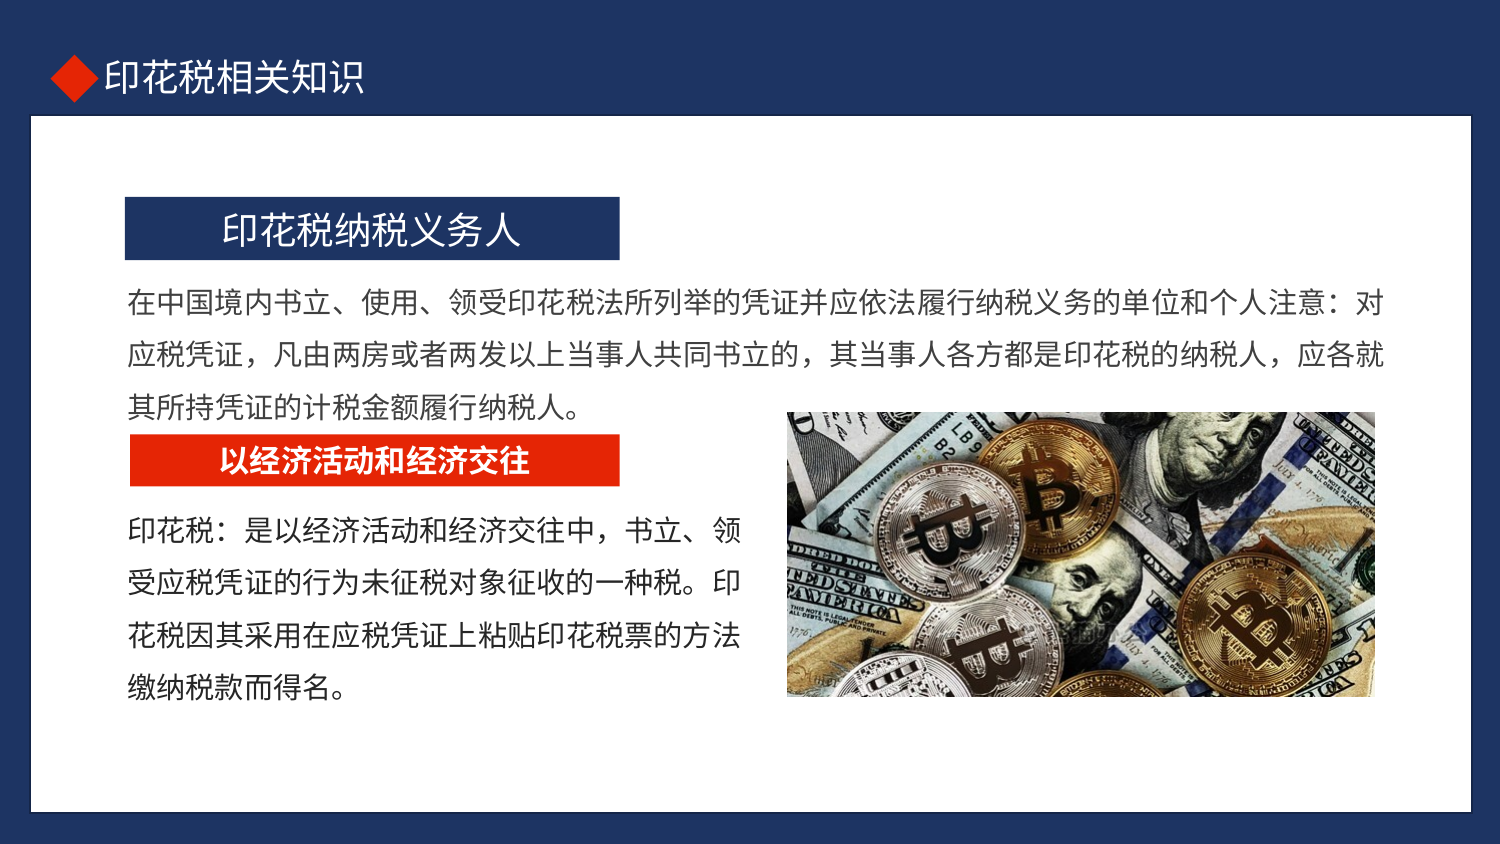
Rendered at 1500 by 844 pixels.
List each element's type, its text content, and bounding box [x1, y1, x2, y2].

picture [787, 412, 1375, 697]
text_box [124, 196, 620, 261]
text_box 在中国境内书立、使用、领受印花税法所列举的凭证并应依法履行纳税义务的单位和个人注意：对应税凭证，凡由两房或者两发以上当事人共同书立的，其当事人各方都是印花税的纳税人，应各就其所持凭证的计税金额履行纳税人。 [112, 259, 1400, 432]
text_box 以经济活动和经济交往 [130, 434, 620, 487]
text_box 印花税：是以经济活动和经济交往中，书立、领受应税凭证的行为未征税对象征收的一种税。印花税因其采用在应税凭证上粘贴印花税票的方法缴纳税款而得名。 [112, 487, 767, 712]
